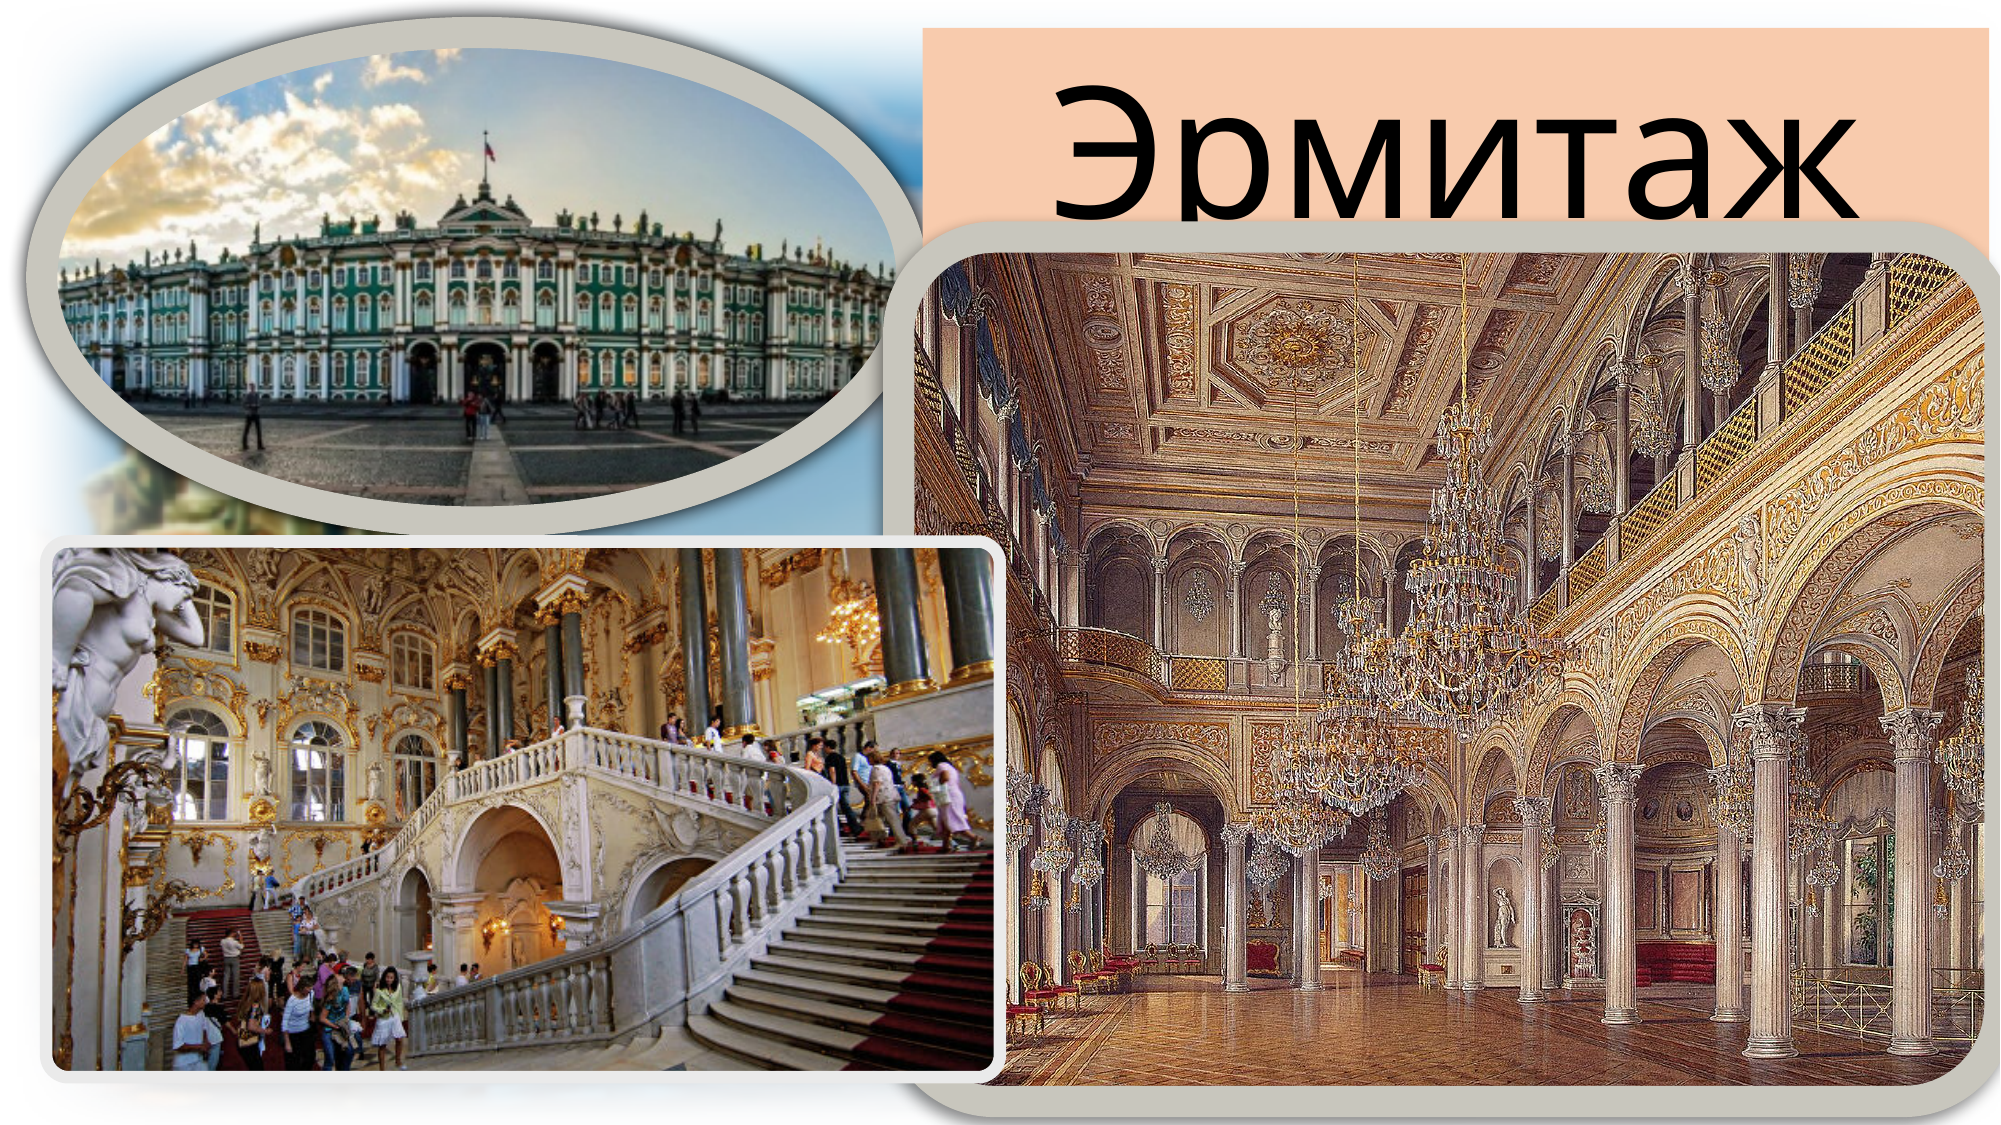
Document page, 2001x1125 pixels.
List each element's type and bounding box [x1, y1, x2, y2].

list [41, 32, 913, 523]
picture [14, 0, 2000, 1125]
